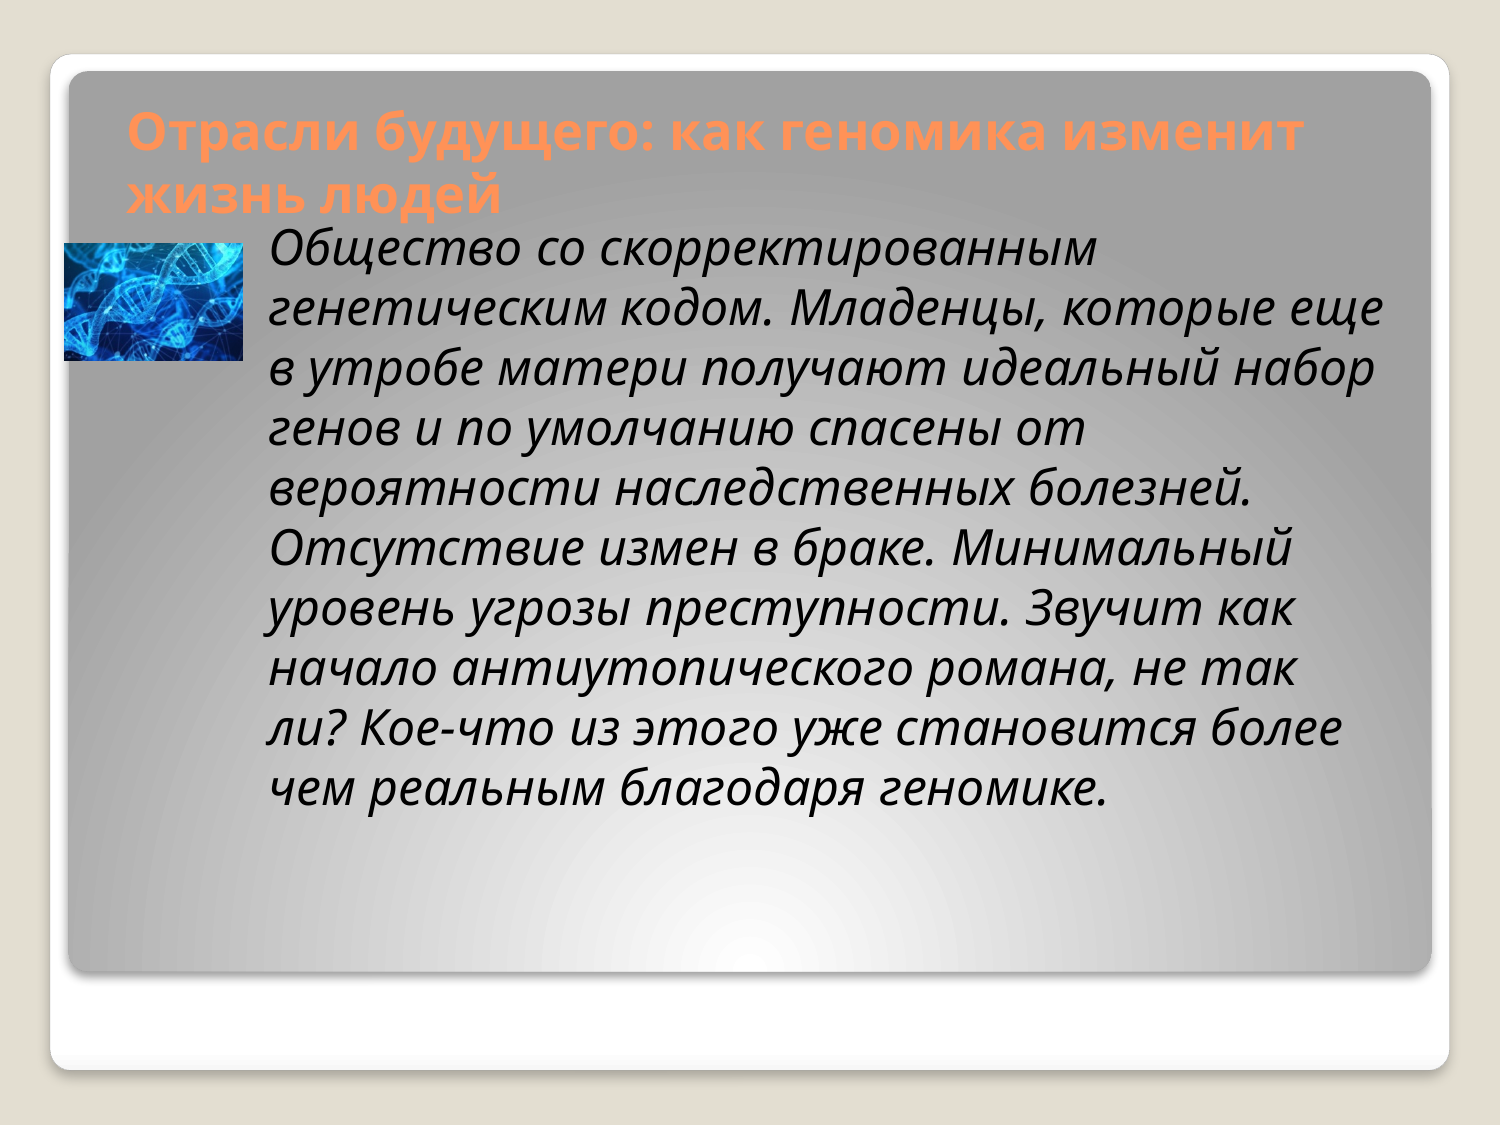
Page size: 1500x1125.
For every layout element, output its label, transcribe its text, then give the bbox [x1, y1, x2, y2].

text_box Общество со скорректированным генетическим кодом. Младенцы, которые еще в утробе матери получают идеальный набор генов и по умолчанию спасены от вероятности наследственных болезней. Отсутствие измен в браке. Минимальный уровень угрозы преступности. Звучит как начало антиутопического романа, не так ли? Кое-что из этого уже становится более чем реальным благодаря геномике. [253, 208, 1400, 823]
title Отрасли будущего: как геномика изменит жизнь людей [112, 90, 1455, 232]
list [64, 243, 243, 362]
